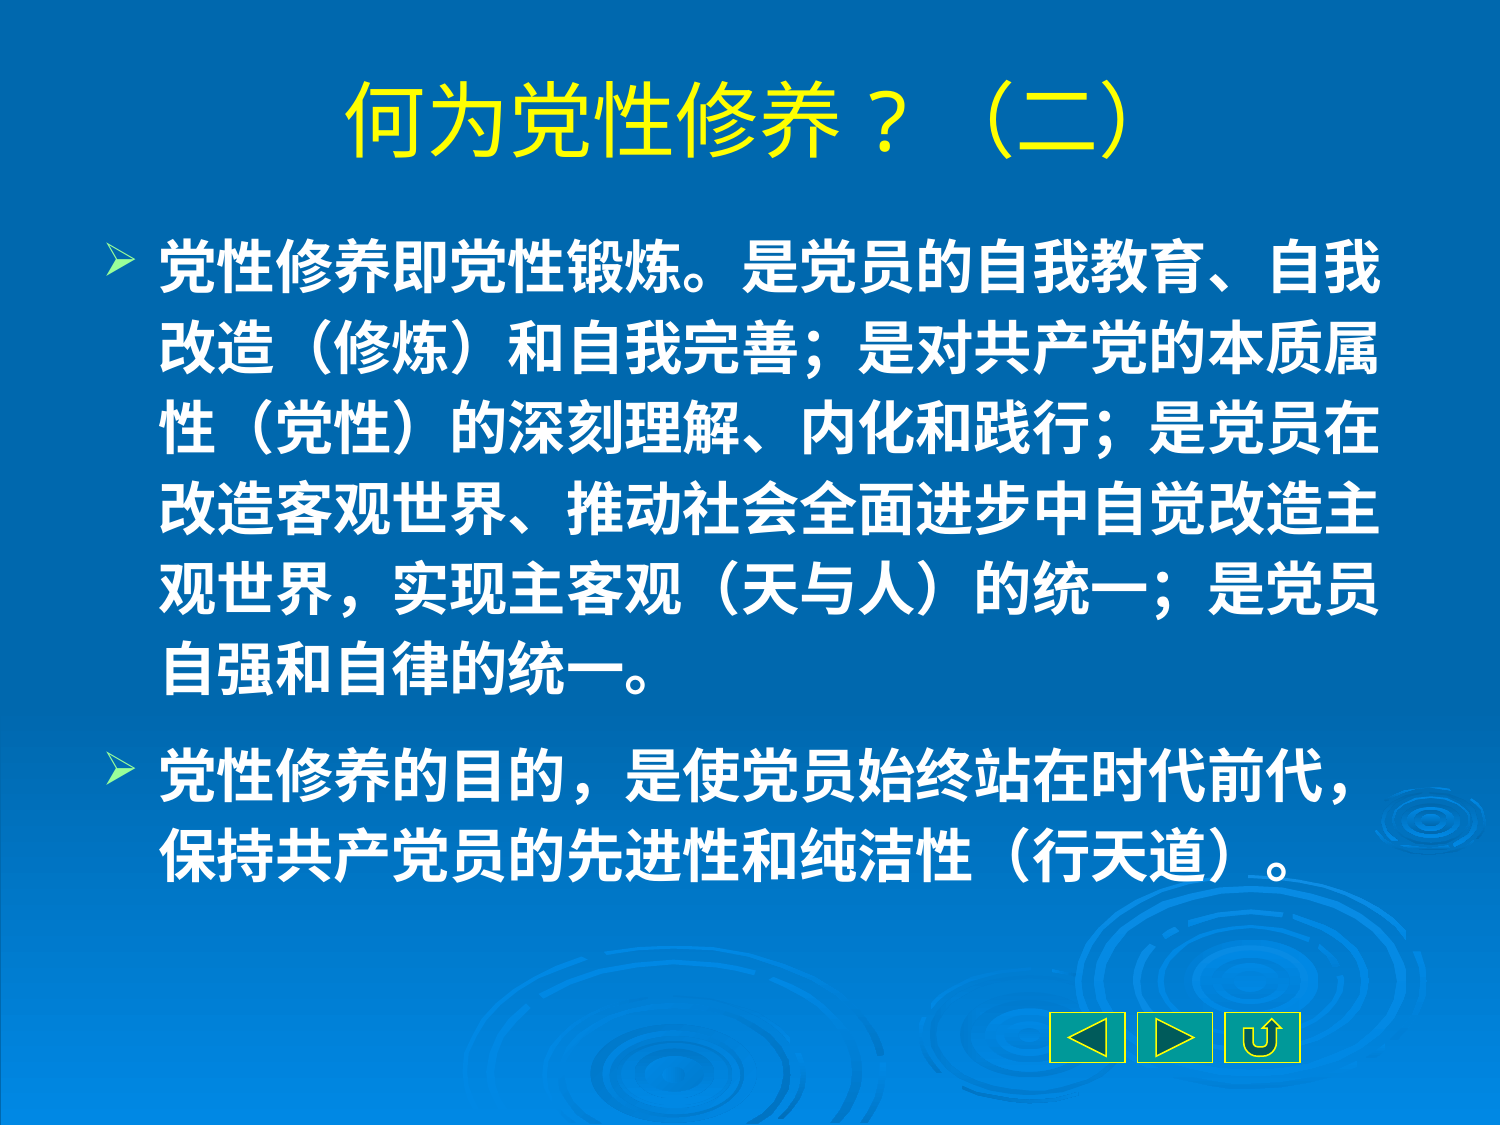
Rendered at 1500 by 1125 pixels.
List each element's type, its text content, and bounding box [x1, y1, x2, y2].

text_box [1224, 1012, 1300, 1063]
text_box [1049, 1012, 1125, 1063]
list 党性修养即党性锻炼。是党员的自我教育、自我改造（修炼）和自我完善；是对共产党的本质属性（党性）的深刻理解、内化和践行；是党员在改造客观世界、推动社会全面进步中自觉改造主观世界，实现主客观（天与人）的统一；是党员自强和自律的统一。 党性修养的目的，是使党员始终站在时代前代，保持共产党员的先进性和纯洁性（行天道）。 [87, 212, 1438, 913]
text_box [1137, 1012, 1213, 1063]
title 何为党性修养?（二） [87, 24, 1438, 212]
